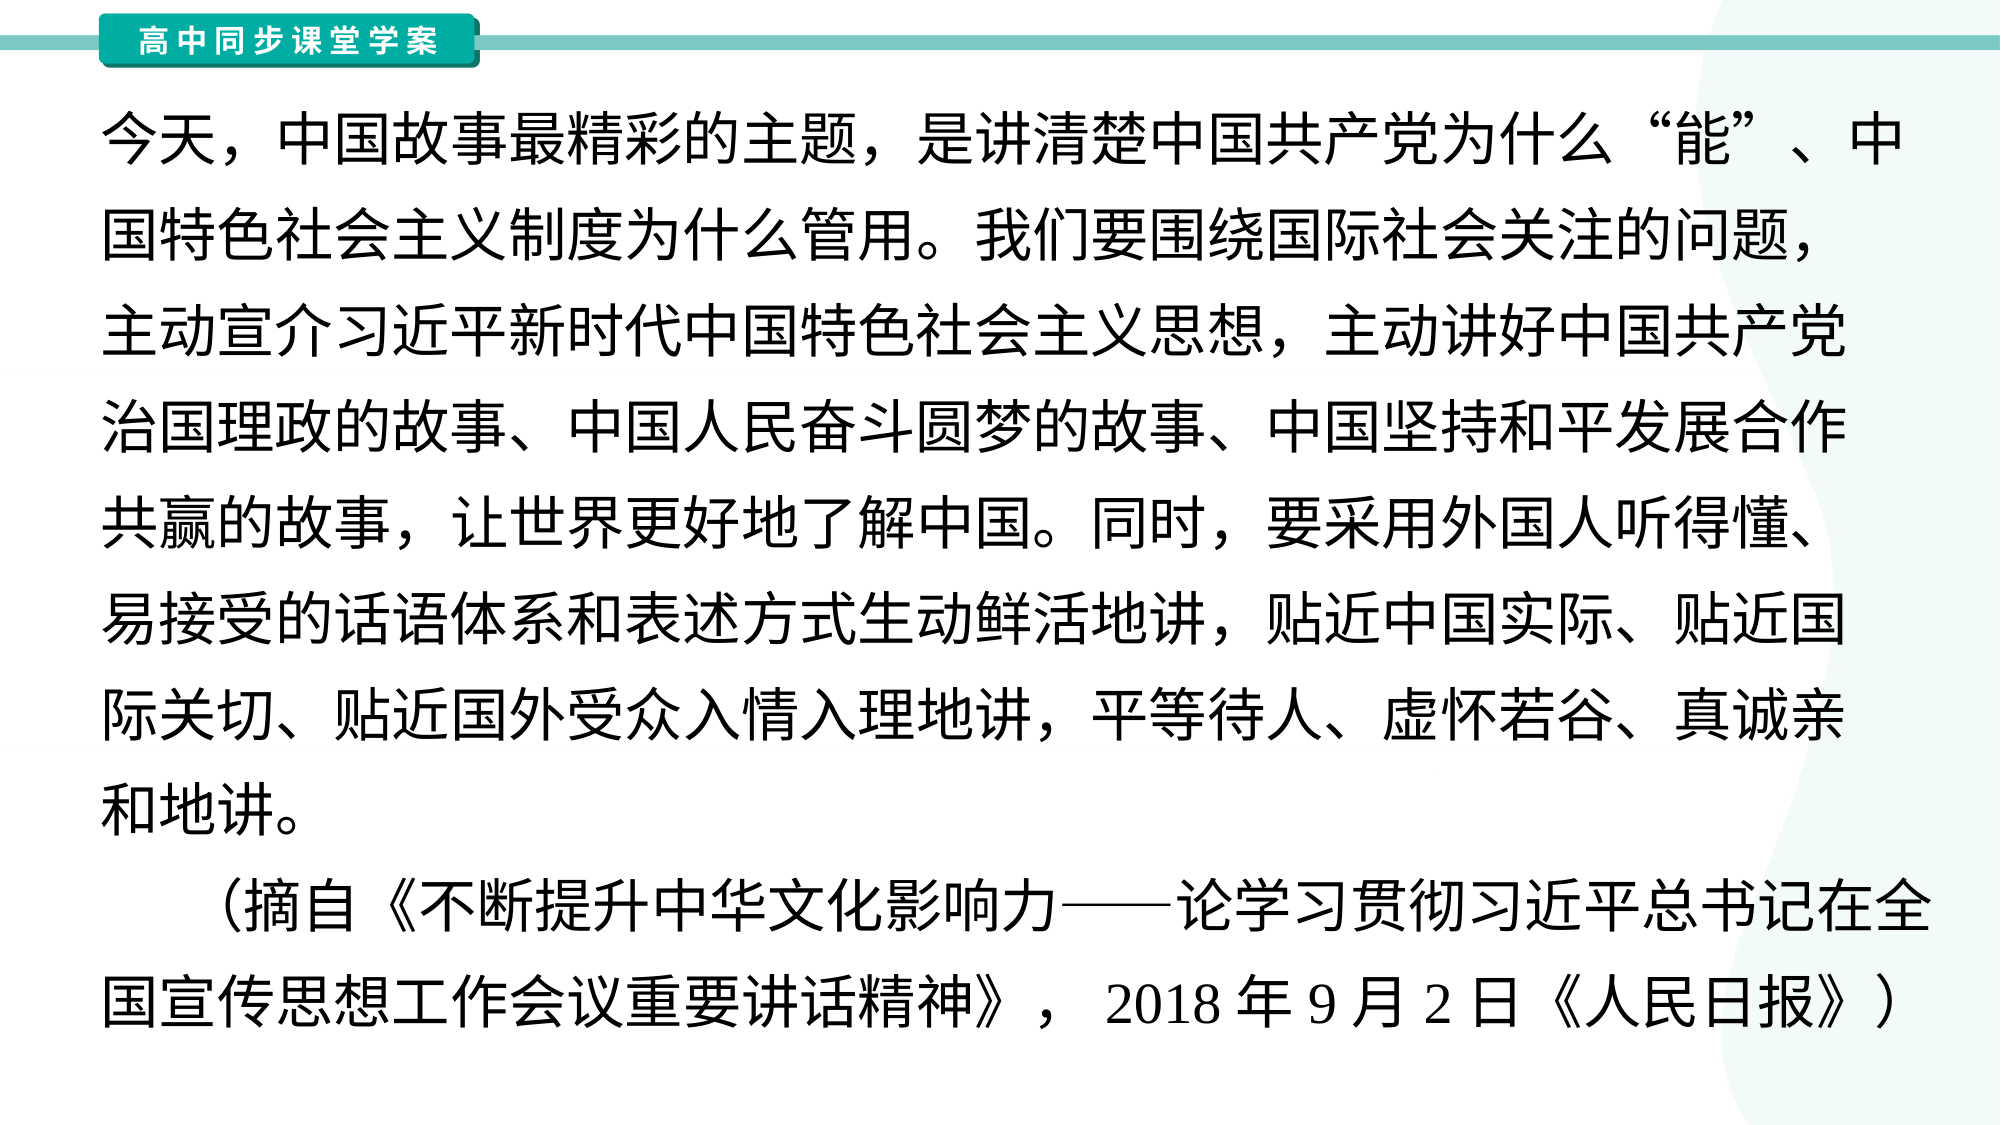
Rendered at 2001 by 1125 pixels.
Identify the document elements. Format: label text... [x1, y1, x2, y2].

text_box 今天，中国故事最精彩的主题，是讲清楚中国共产党为什么“能”、中 国特色社会主义制度为什么管用。我们要围绕国际社会关注的问题， 主动宣介习近平新时代中国特色社会主义思想，主动讲好中国共产党 治国理政的故事、中国人民奋斗圆梦的故事、中国坚持和平发展合作 共赢的故事，让世界更好地了解中国。同时，要采用外国人听得懂、 易接受的话语体系和表述方式生动鲜活地讲，贴近中国实际、贴近国 际关切、贴近国外受众入情入理地讲，平等待人、虚怀若谷、真诚亲 和地讲。 （摘自《不断提升中华文化影响力——论学习贯彻习近平总书记在全 国宣传思想工作会议重要讲话精神》，2018年9月2日《人民日报》） [100, 76, 1899, 1036]
picture [0, 0, 2000, 1125]
